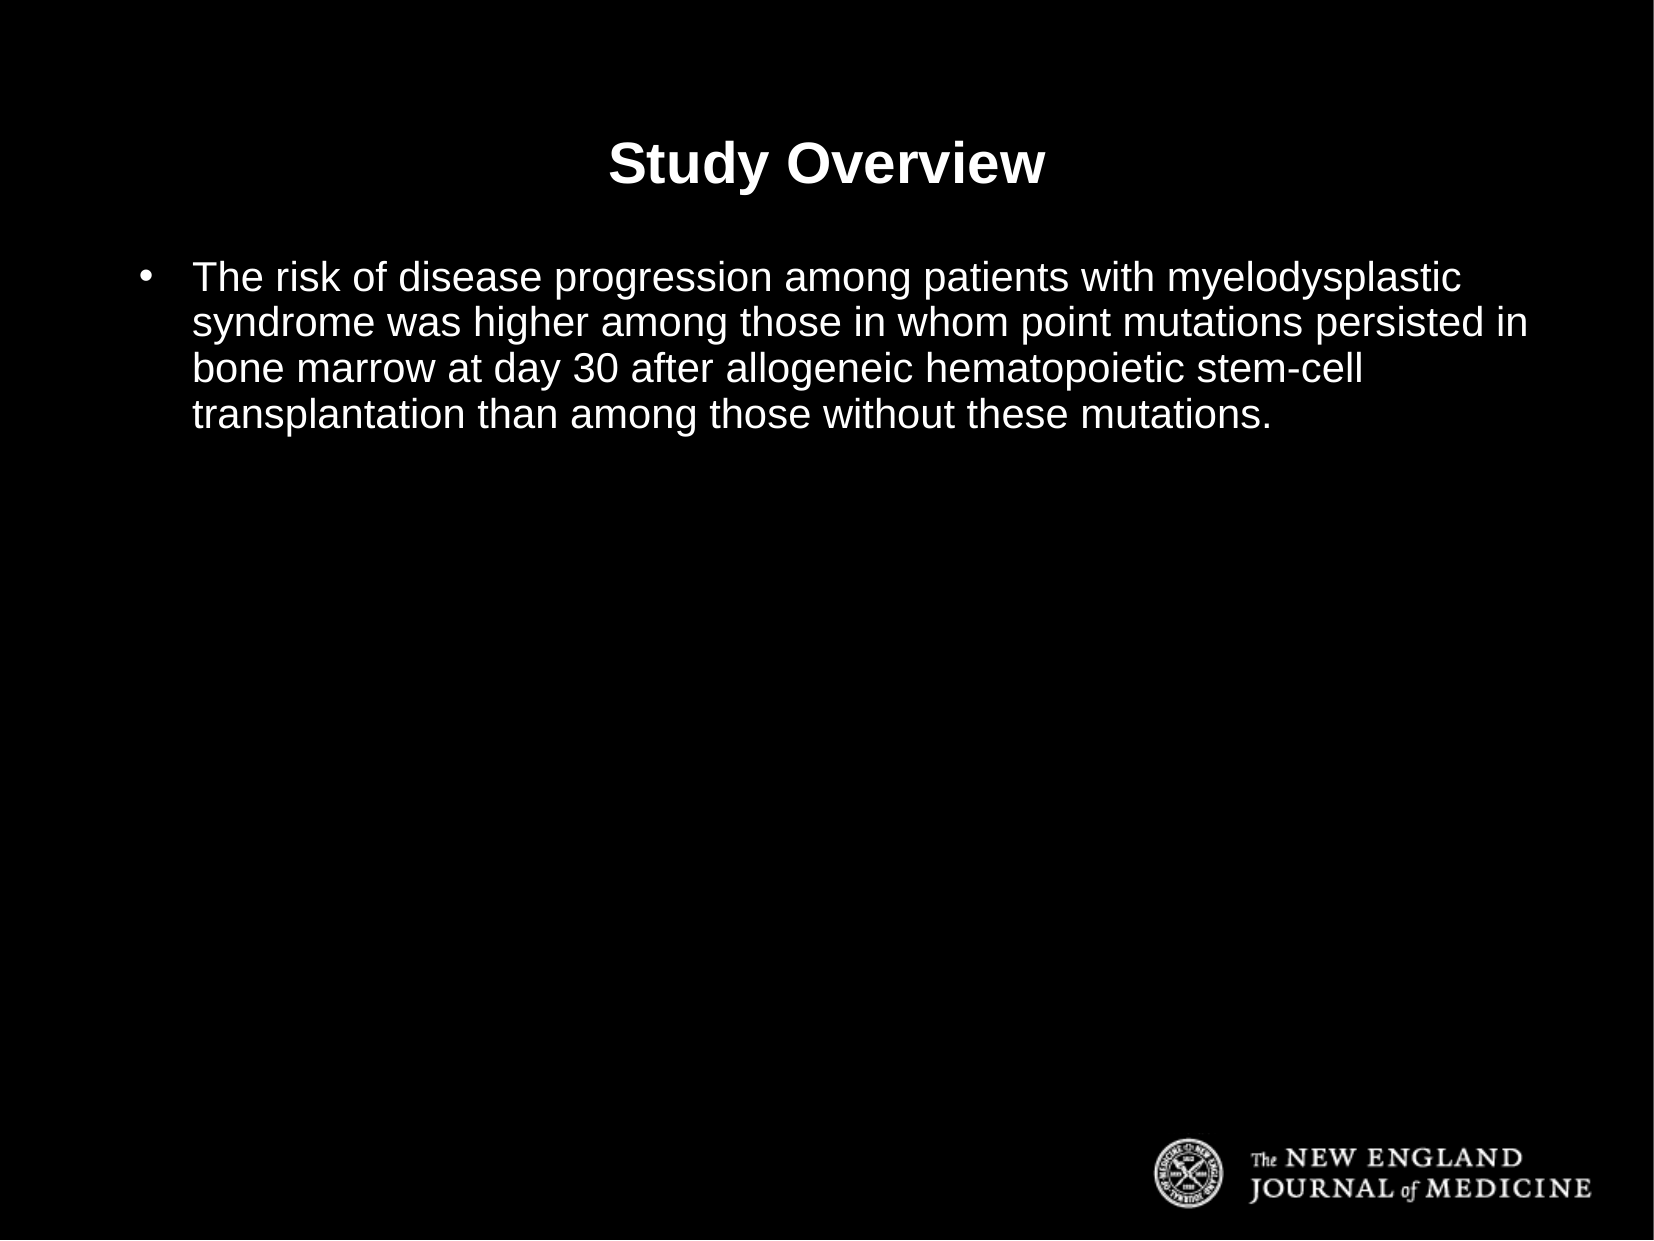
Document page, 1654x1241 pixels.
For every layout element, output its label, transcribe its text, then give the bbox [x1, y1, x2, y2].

picture [1141, 1133, 1606, 1213]
text_box Study Overview [121, 129, 1533, 198]
list The risk of disease progression among patients with myelodysplastic syndrome was higher among those in whom point mutations persisted in bone marrow at day 30 after allogeneic hematopoietic stem-cell transplantation than among those without these mutations. [121, 253, 1534, 1115]
